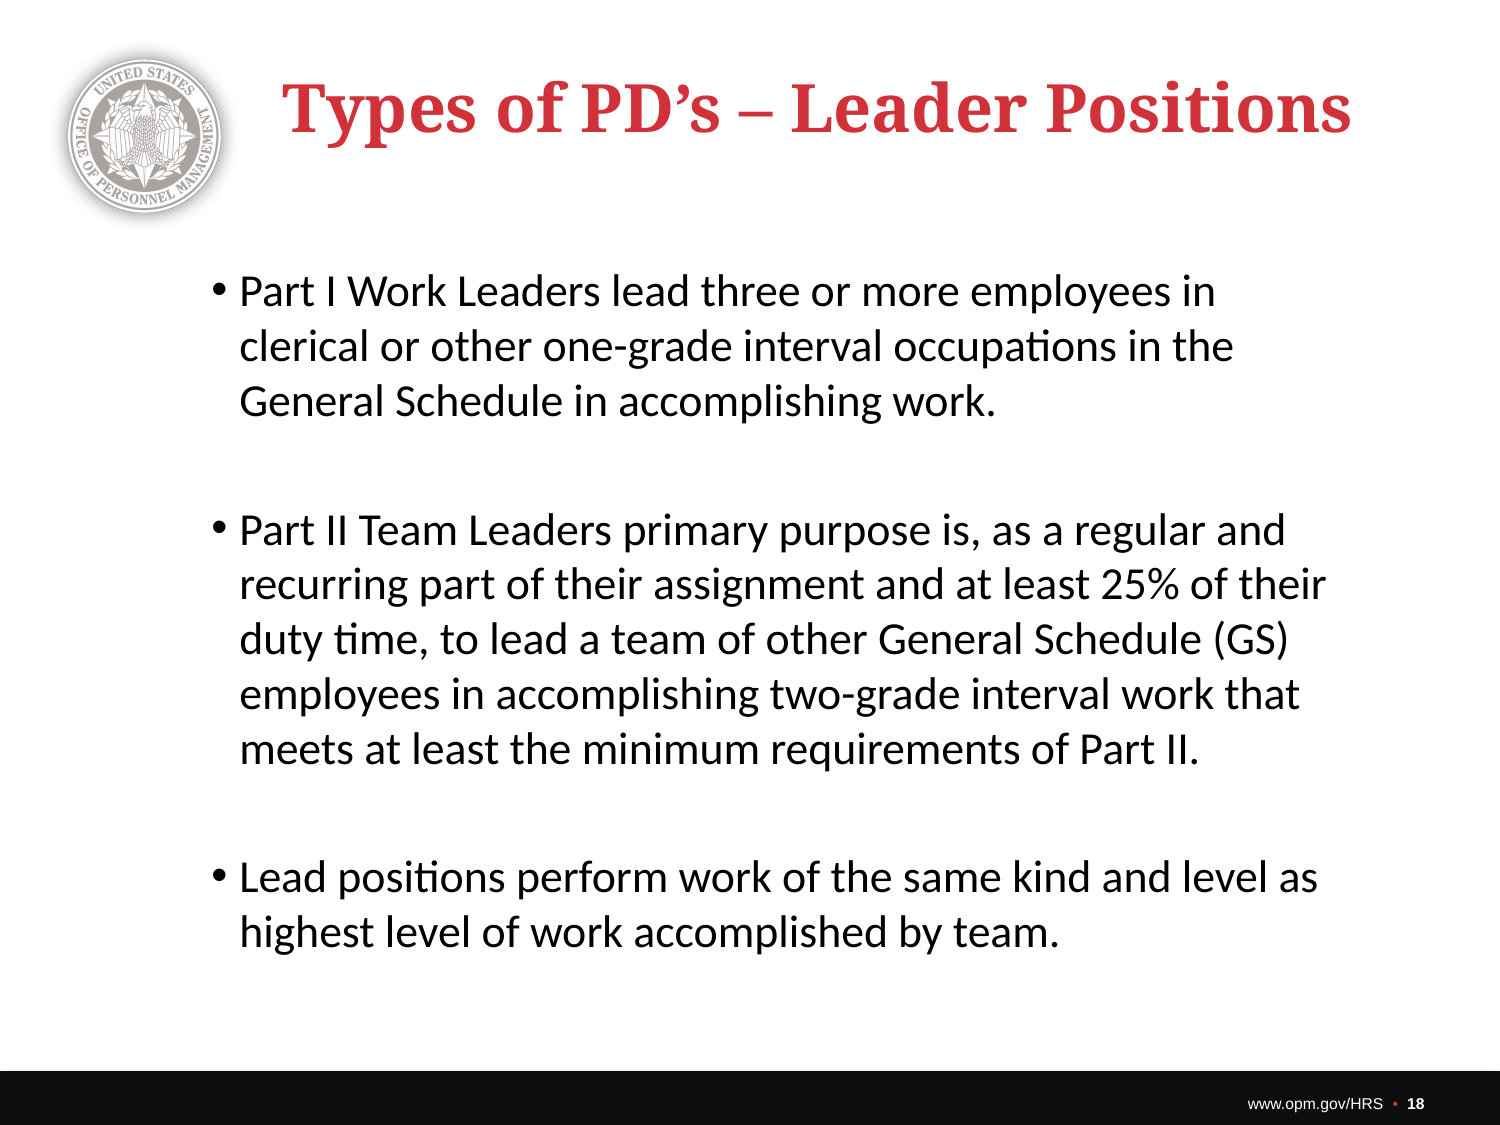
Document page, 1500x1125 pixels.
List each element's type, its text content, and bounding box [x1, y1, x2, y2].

picture [41, 36, 241, 231]
title Types of PD’s – Leader Positions [267, 45, 1425, 167]
list Part I Work Leaders lead three or more employees in clerical or other one-grade interval occupations in the General Schedule in accomplishing work. Part II Team Leaders primary purpose is, as a regular and recurring part of their assignment and at least 25% of their duty time, to lead a team of other General Schedule (GS) employees in accomplishing two-grade interval work that meets at least the minimum requirements of Part II. Lead positions perform work of the same kind and level as highest level of work accomplished by team. [196, 253, 1354, 1051]
